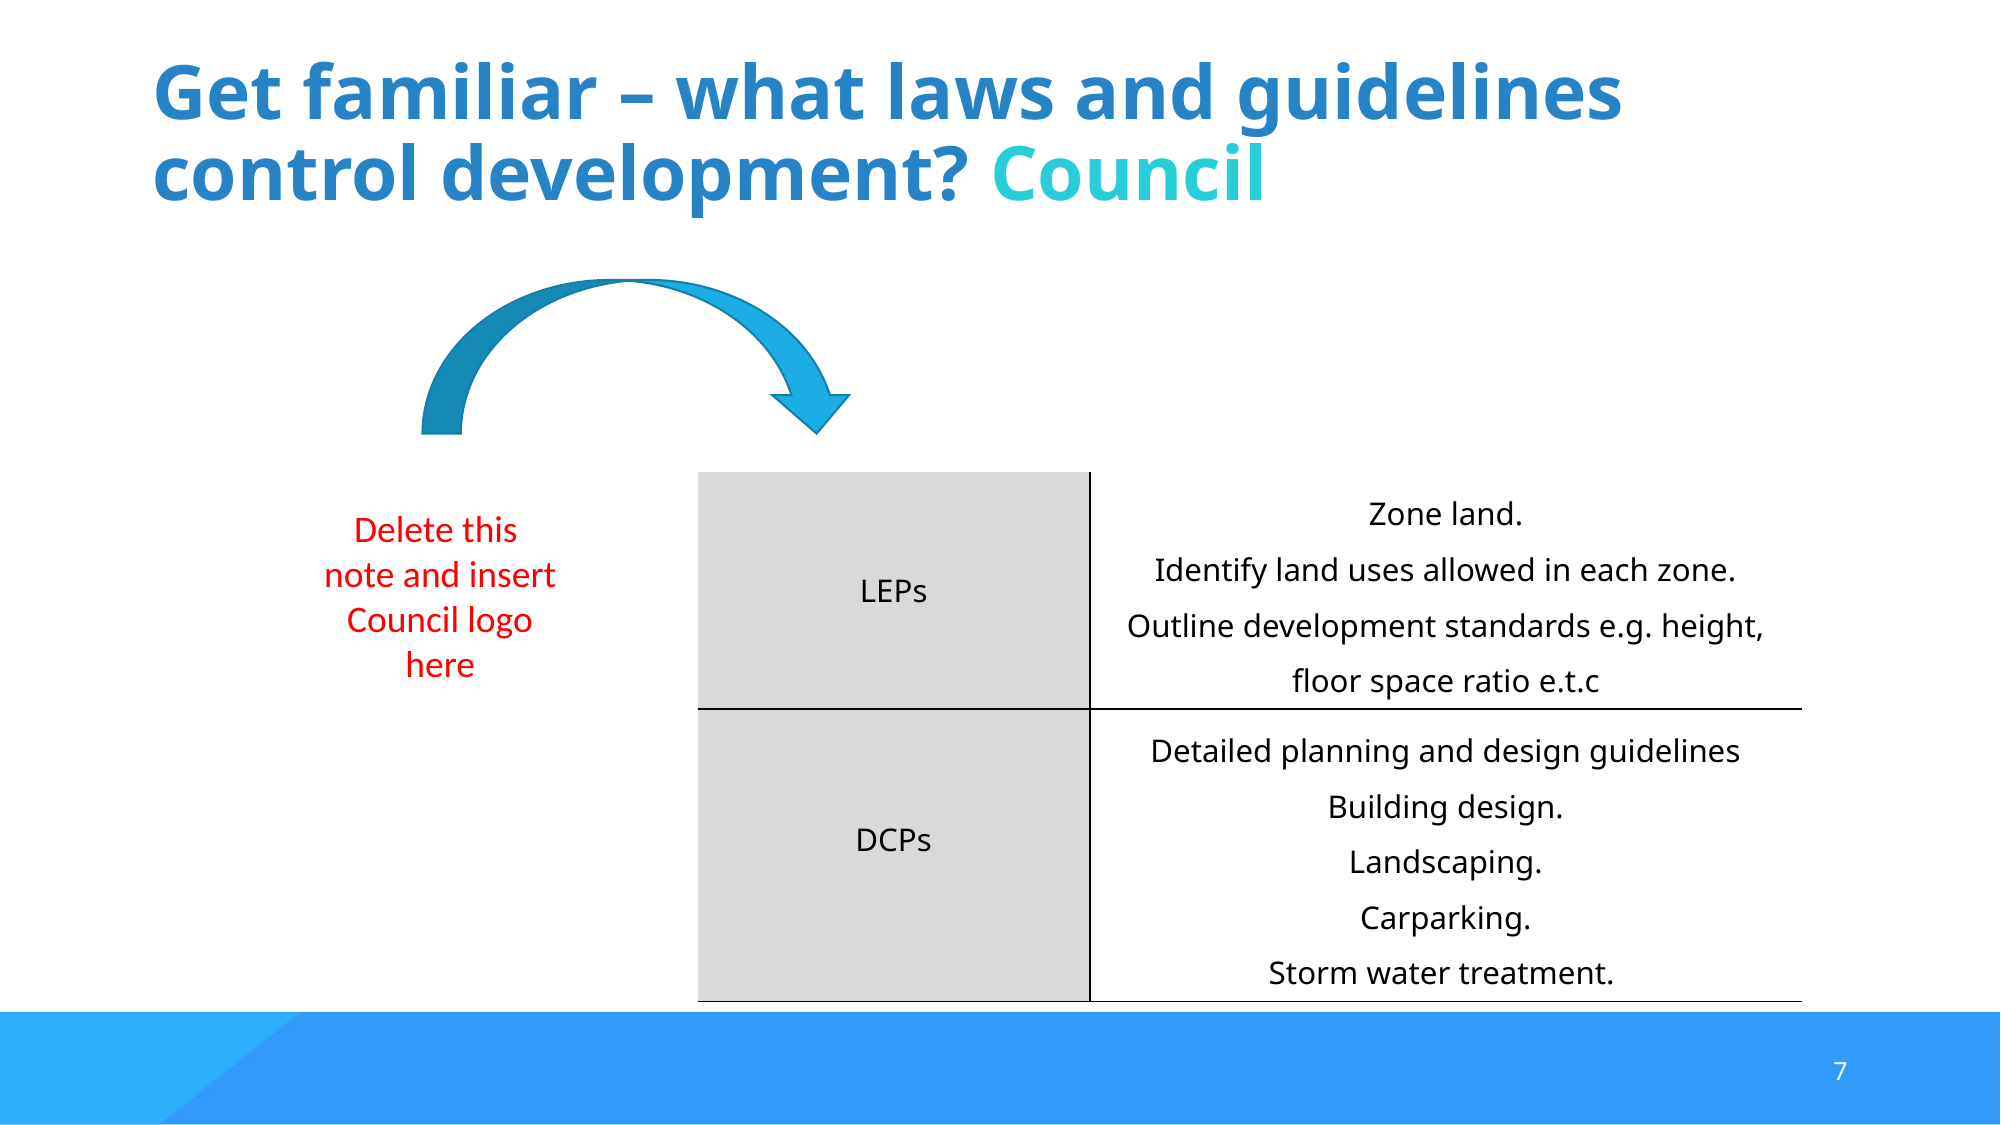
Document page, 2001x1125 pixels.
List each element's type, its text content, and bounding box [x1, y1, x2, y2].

table_header LEPs [698, 472, 1089, 708]
text_box Delete this note and insert Council logo here [298, 497, 582, 692]
slide_number 7 [1412, 1042, 1863, 1103]
table_cell DCPs [698, 710, 1089, 1001]
text_box [421, 278, 852, 436]
table_header Zone land. Identify land uses allowed in each zone. Outline development standards e.g. height, floor space ratio e.t.c [1091, 472, 1802, 708]
title Get familiar – what laws and guidelines control development? Council [137, 28, 1863, 247]
table_cell Detailed planning and design guidelines Building design. Landscaping. Carparking. Storm water treatment. [1091, 710, 1802, 1001]
picture [0, 1012, 2000, 1125]
